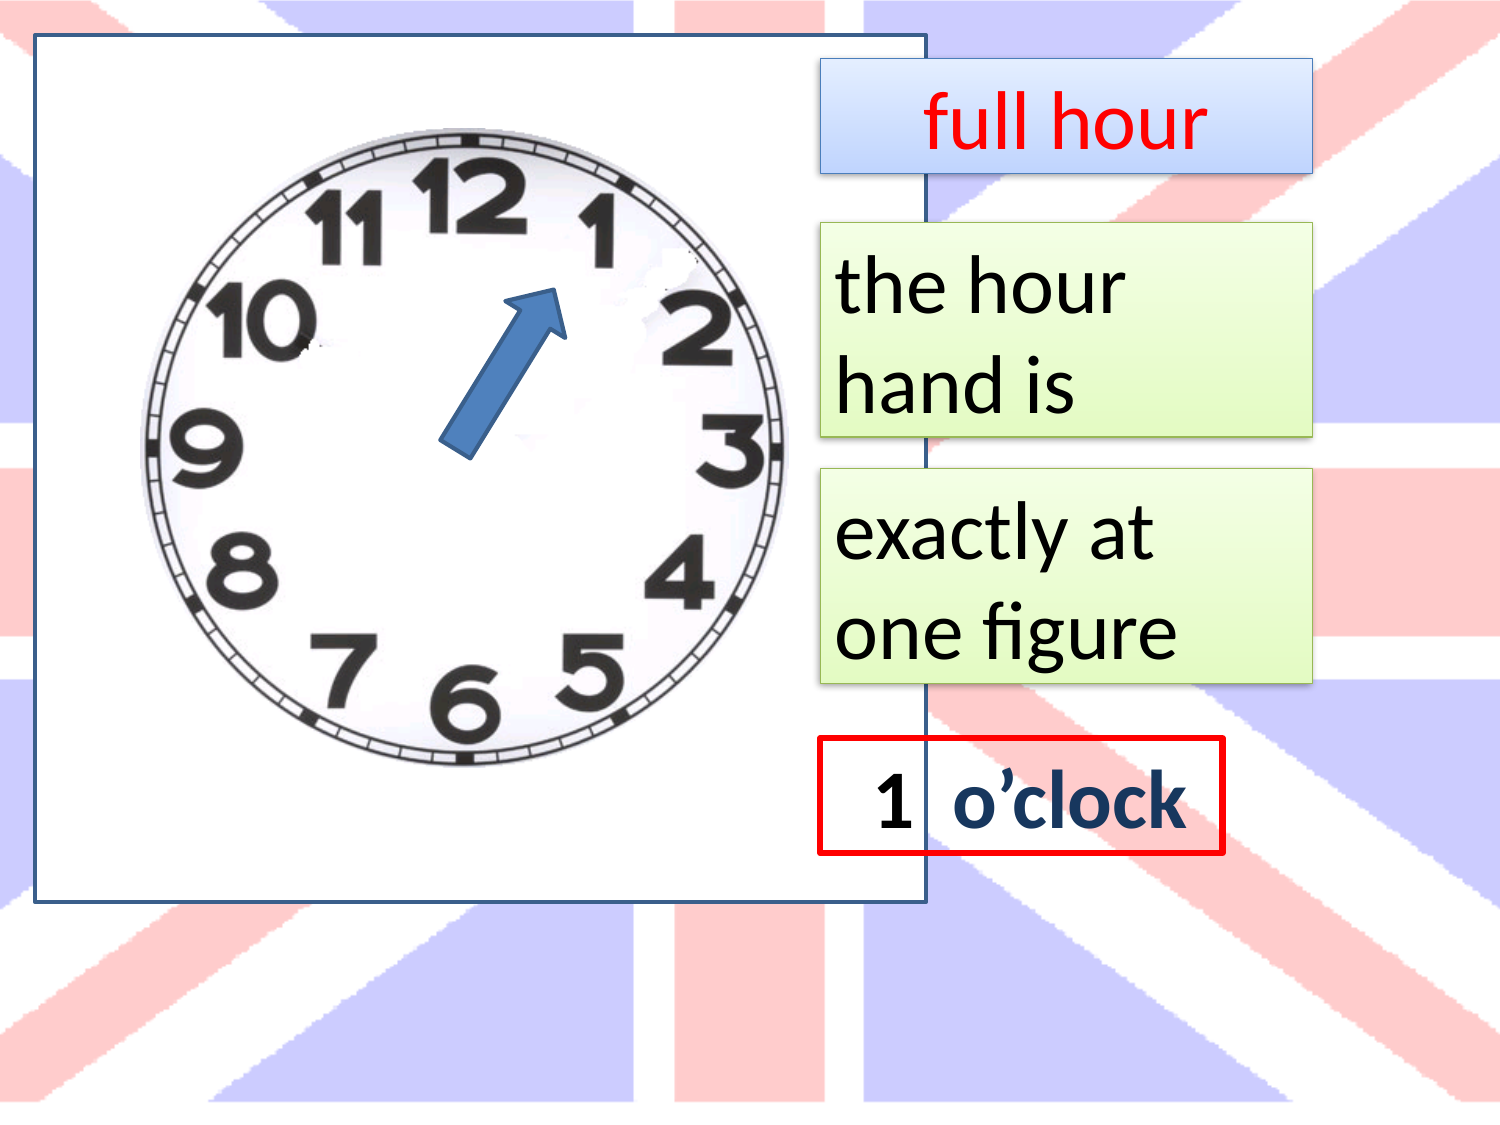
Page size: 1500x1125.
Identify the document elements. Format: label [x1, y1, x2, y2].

picture [0, 0, 1500, 1125]
text_box [34, 34, 926, 903]
